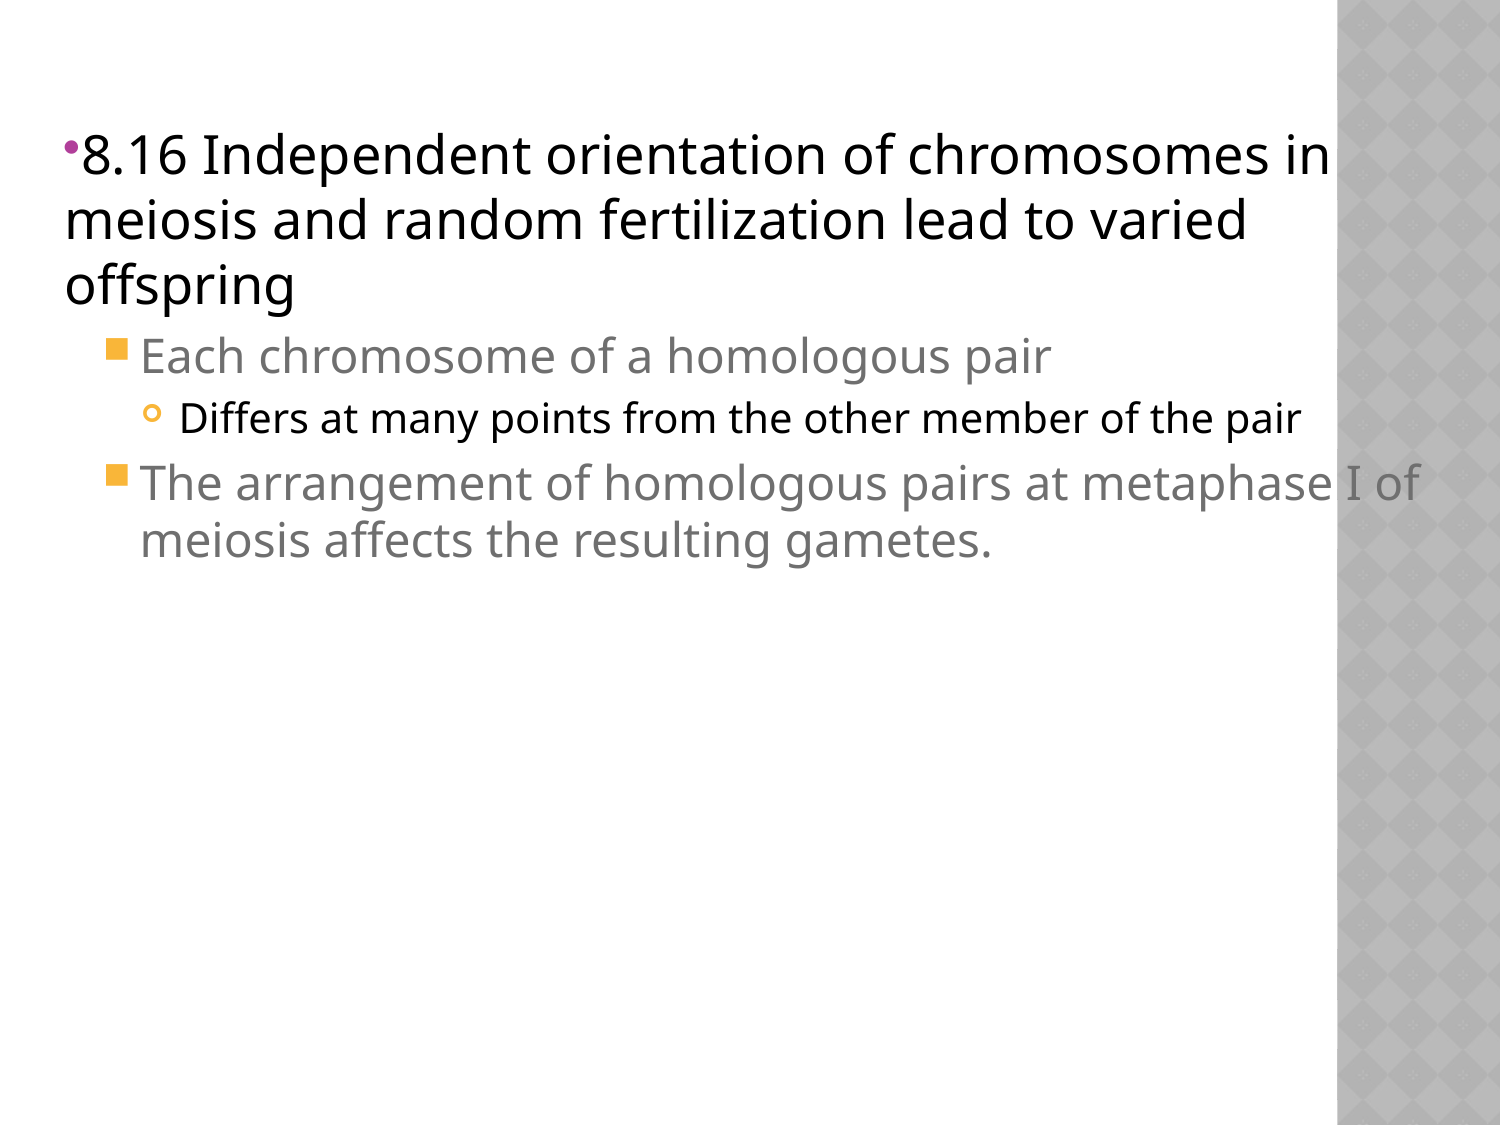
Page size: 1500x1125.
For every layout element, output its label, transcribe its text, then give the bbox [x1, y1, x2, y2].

list 8.16 Independent orientation of chromosomes in meiosis and random fertilization lead to varied offspring Each chromosome of a homologous pair Differs at many points from the other member of the pair The arrangement of homologous pairs at metaphase I of meiosis affects the resulting gametes. [50, 112, 1450, 669]
